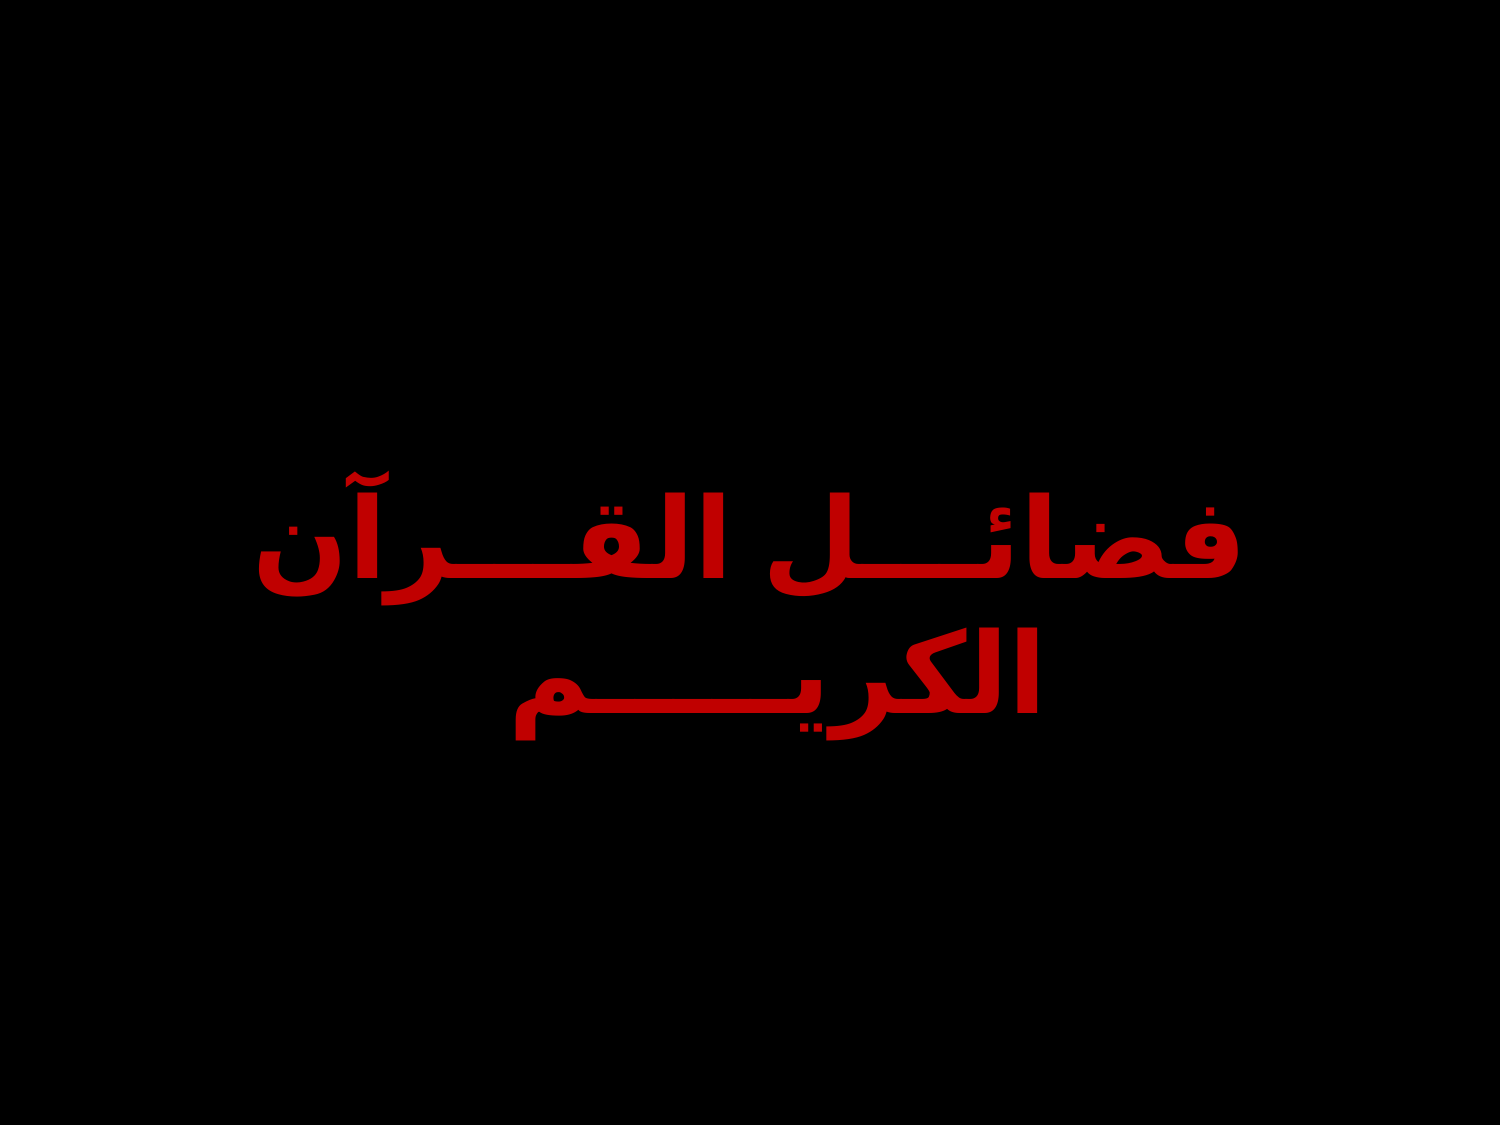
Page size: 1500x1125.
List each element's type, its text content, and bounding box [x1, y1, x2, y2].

list فضائـــل القـــرآن الكريـــــم [75, 262, 1425, 1005]
